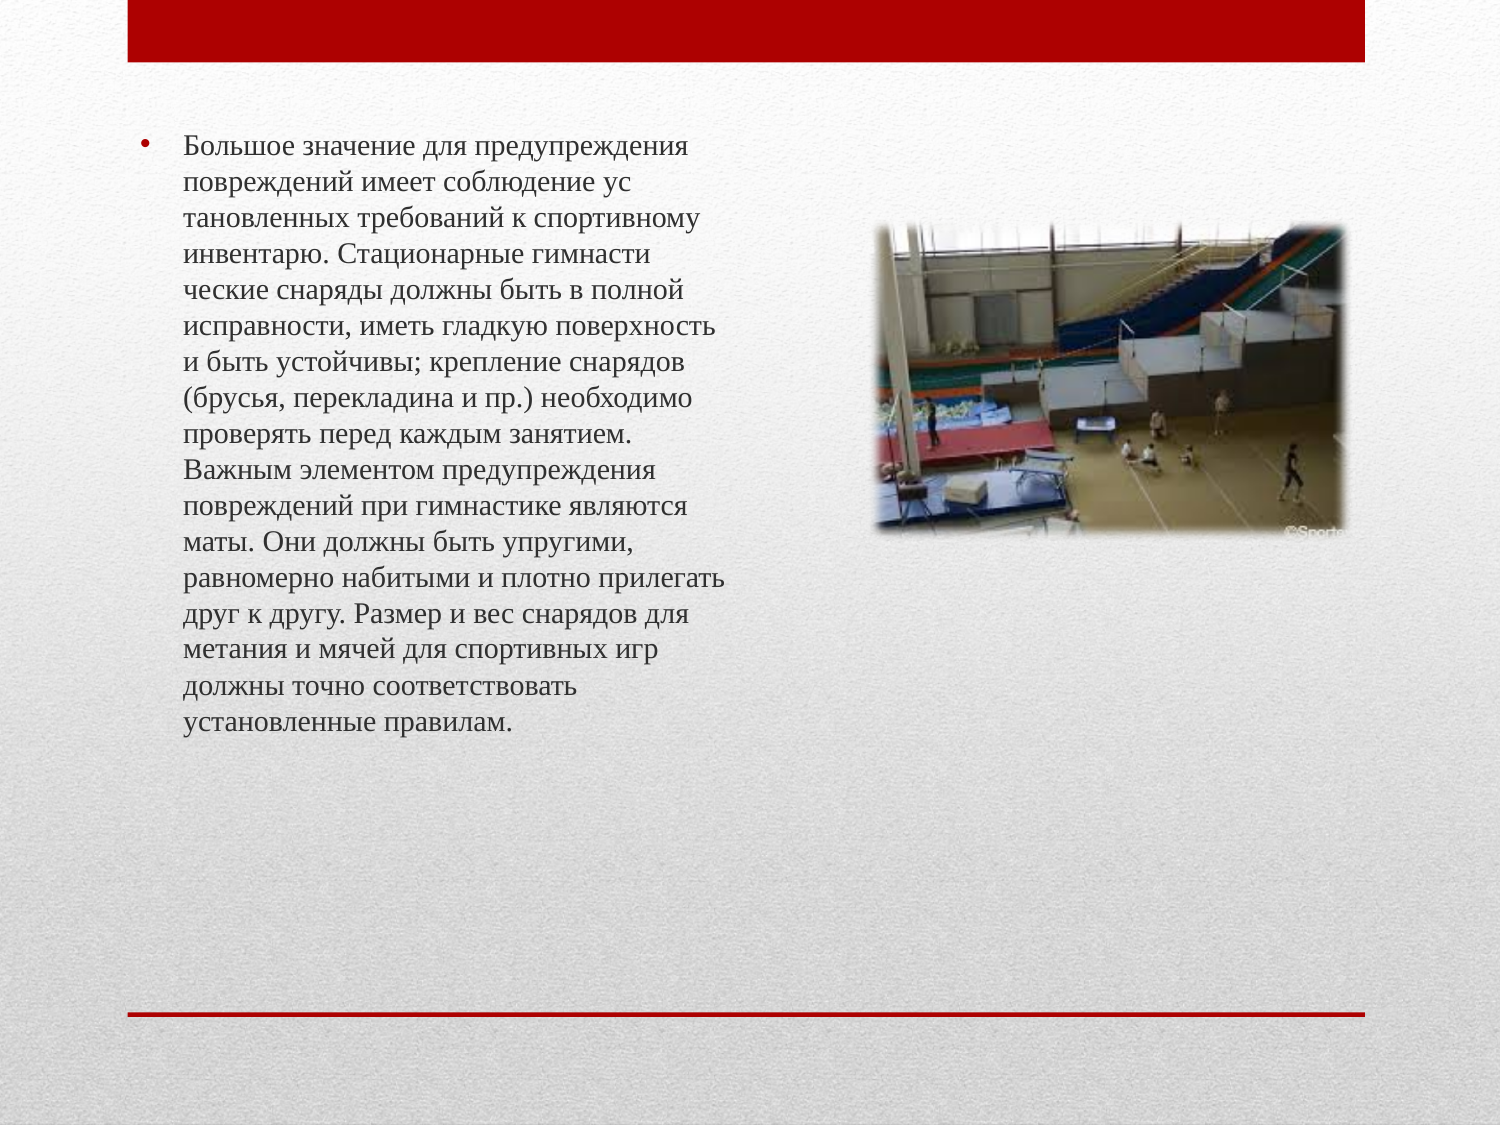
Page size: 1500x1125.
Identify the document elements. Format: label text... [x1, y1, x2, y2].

picture [867, 218, 1354, 543]
list Большое значение для предупрежде­ния повреждений имеет соблюдение ус­тановленных требований к спортивному инвентарю. Стационарные гимнасти­ческие снаряды должны быть в полной исправности, иметь гладкую поверх­ность и быть устойчивы; крепление сна­рядов (брусья, перекладина и пр.) не­обходимо проверять перед каждым занятием. Важным элементом предуп­реждения повреждений при гимнасти­ке являются маты. Они должны быть упругими, равномерно набитыми и плотно прилегать друг к другу. Размер и вес снарядов для метания и мячей для спортивных игр должны точно соответ­ствовать установленные правилам. [125, 112, 750, 750]
